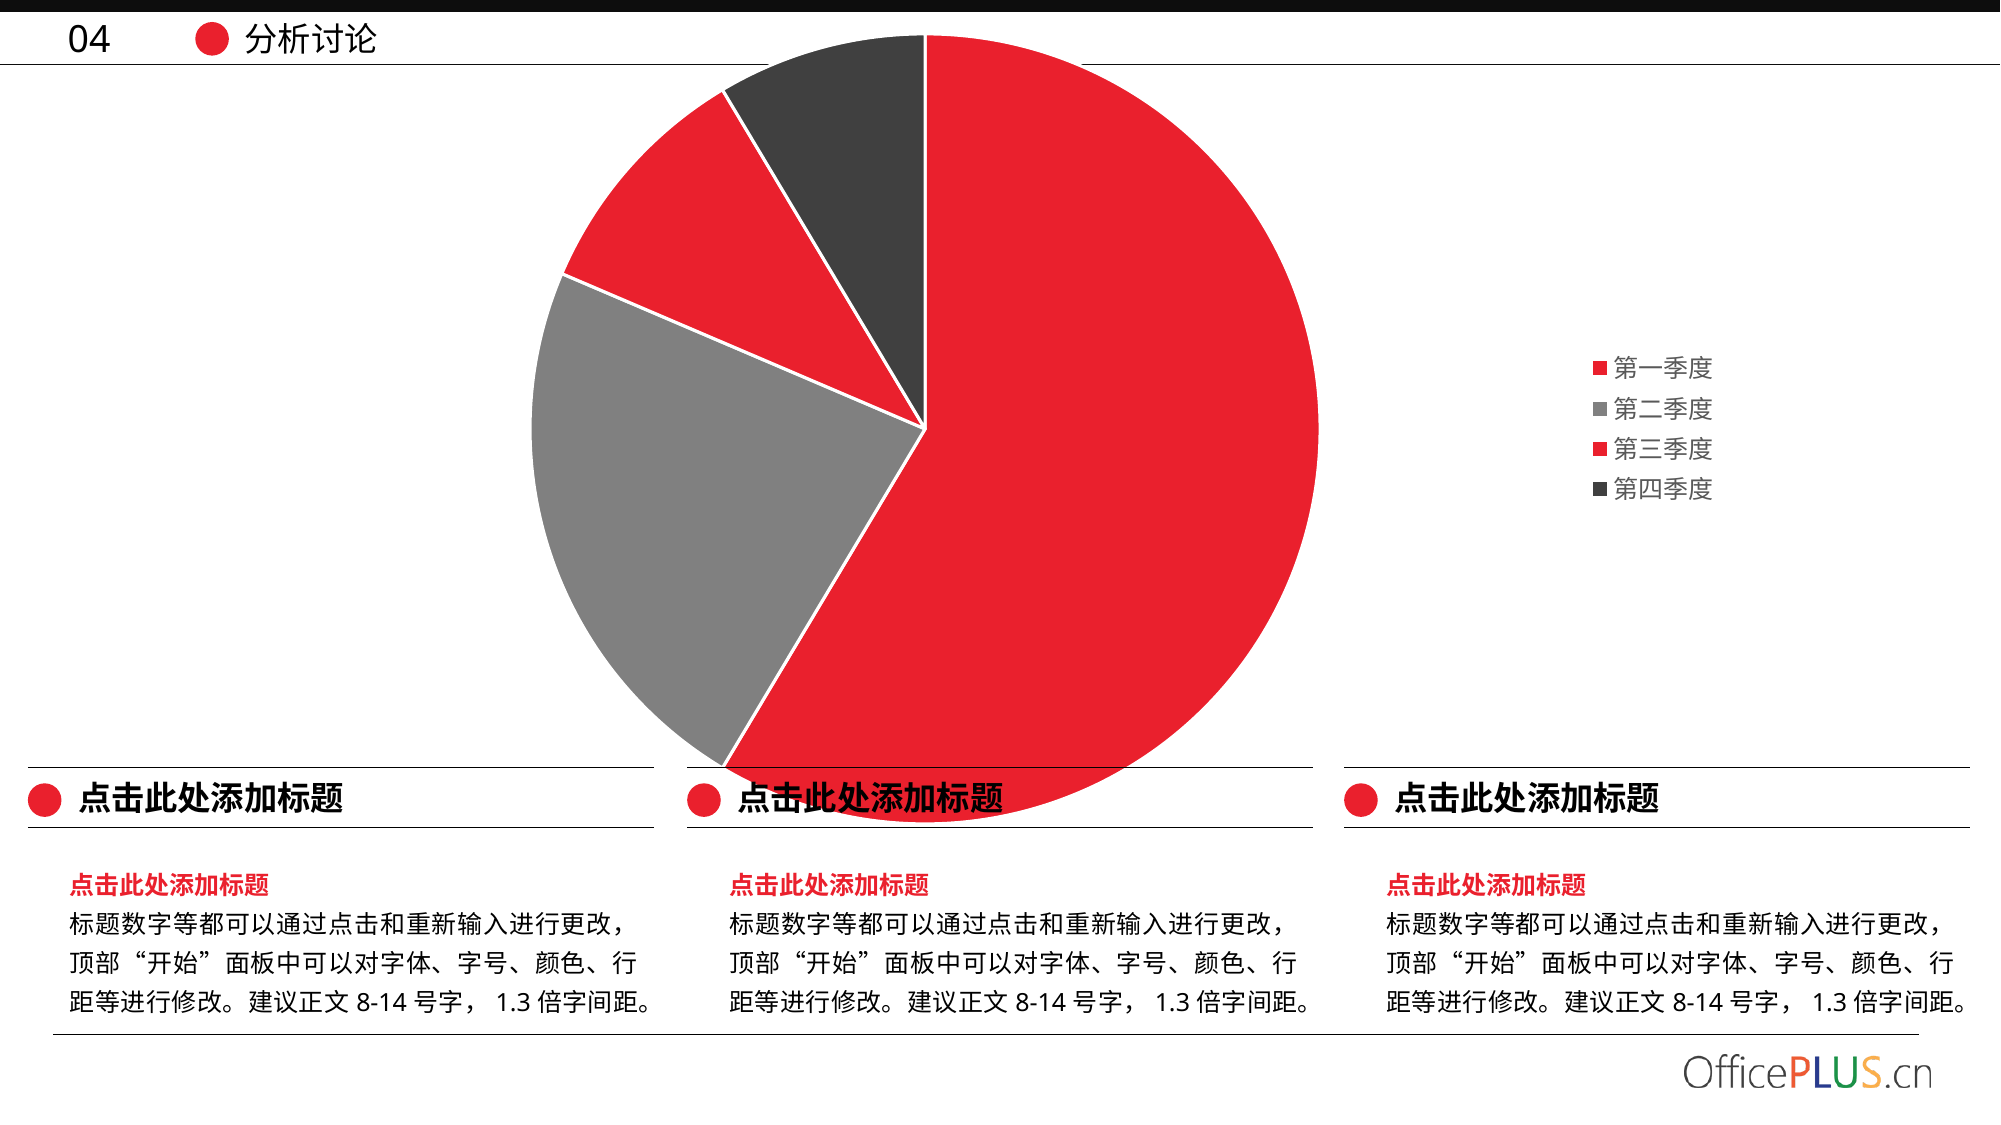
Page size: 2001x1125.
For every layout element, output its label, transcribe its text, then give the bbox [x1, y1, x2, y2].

text_box [26, 782, 63, 818]
text_box 点击此处添加标题 标题数字等都可以通过点击和重新输入进行更改，顶部“开始”面板中可以对字体、字号、颜色、行距等进行修改。建议正文8-14号字，1.3倍字间距。 [1371, 852, 1970, 1024]
chart [265, 17, 1735, 841]
text_box 点击此处添加标题 [63, 769, 265, 825]
text_box 04 [52, 7, 126, 67]
picture [1684, 1054, 1931, 1088]
text_box 点击此处添加标题 标题数字等都可以通过点击和重新输入进行更改，顶部“开始”面板中可以对字体、字号、颜色、行距等进行修改。建议正文8-14号字，1.3倍字间距。 [55, 852, 654, 1024]
text_box 分析讨论 [229, 10, 393, 66]
text_box [194, 20, 230, 57]
text_box 点击此处添加标题 标题数字等都可以通过点击和重新输入进行更改，顶部“开始”面板中可以对字体、字号、颜色、行距等进行修改。建议正文8-14号字，1.3倍字间距。 [714, 852, 1313, 1024]
